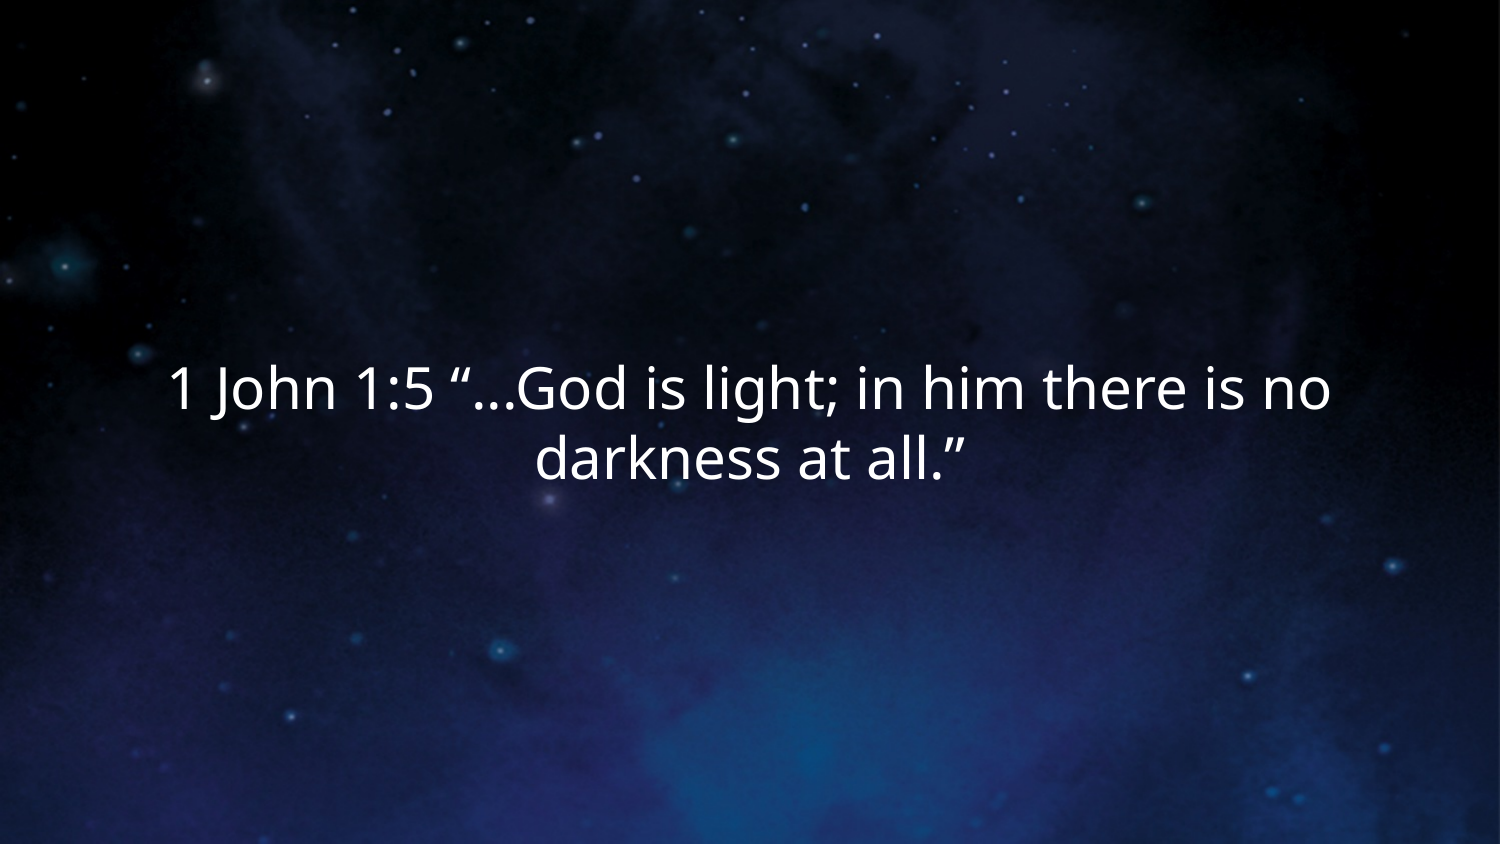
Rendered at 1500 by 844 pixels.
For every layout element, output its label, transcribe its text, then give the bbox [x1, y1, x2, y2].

picture [0, 0, 1500, 844]
title 1 John 1:5 “...God is light; in him there is no darkness at all.” [112, 330, 1388, 512]
